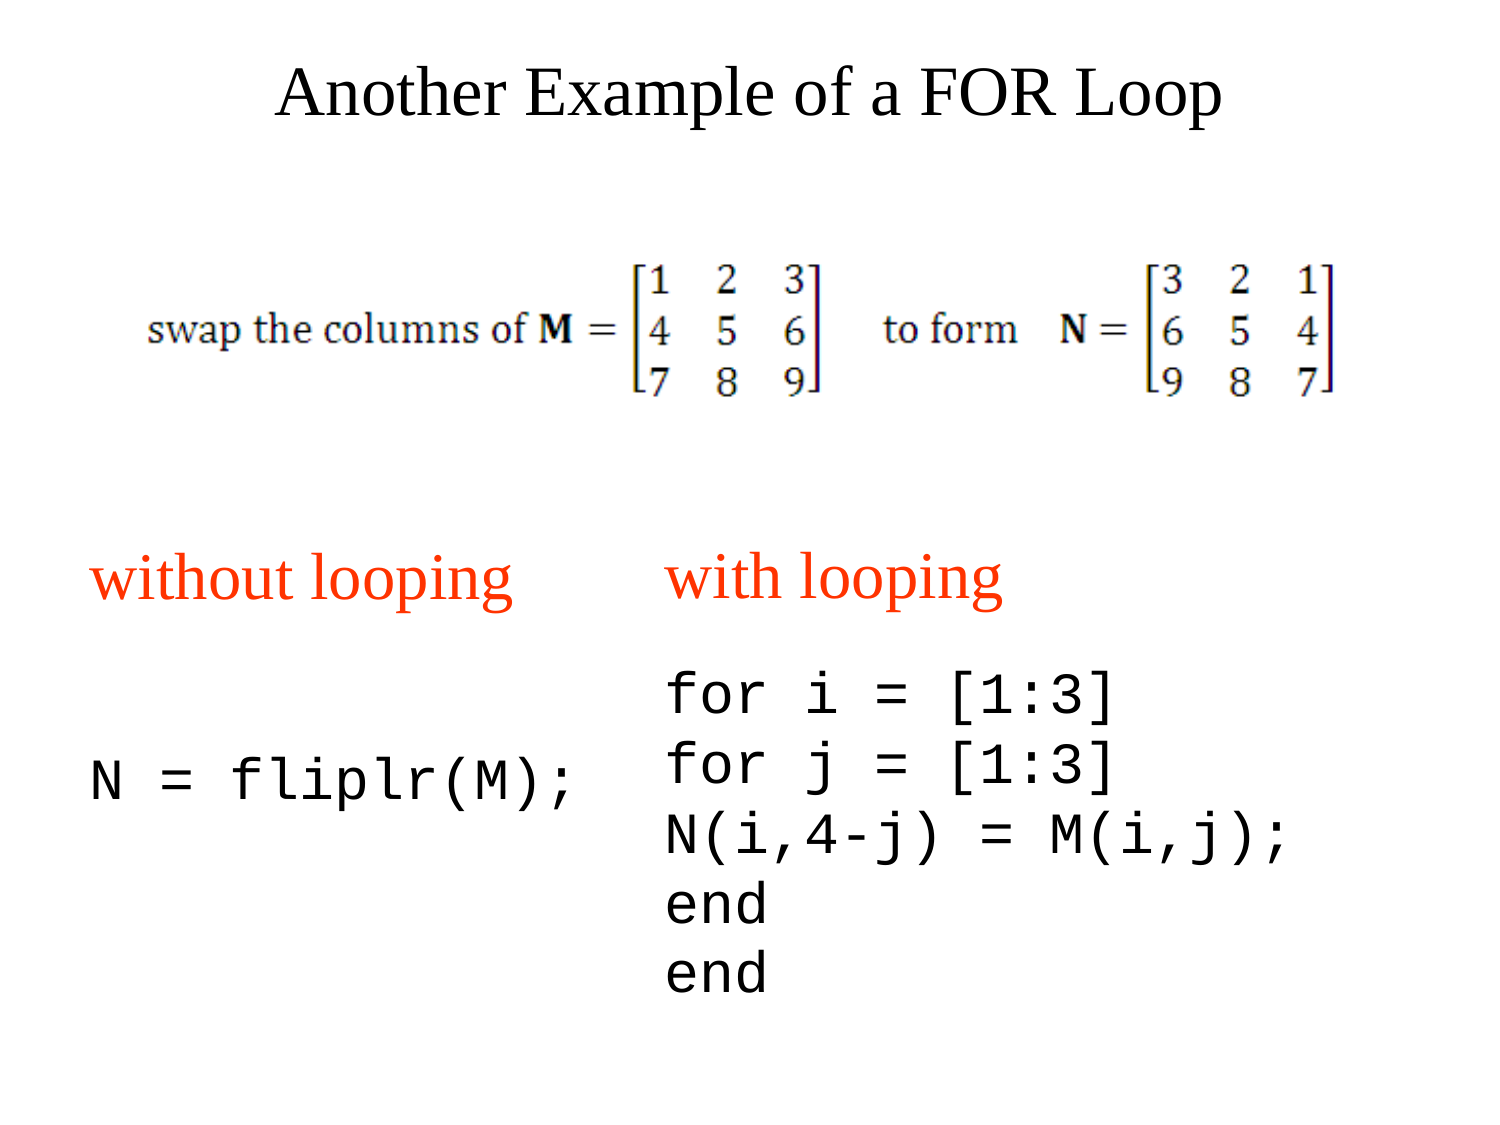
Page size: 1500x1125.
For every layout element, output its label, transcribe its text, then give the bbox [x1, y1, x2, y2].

text_box with looping for i = [1:3] for j = [1:3] N(i,4-j) = M(i,j); end end [650, 524, 1438, 1012]
title Another Example of a FOR Loop [75, 37, 1425, 138]
text_box without looping N = fliplr(M); [75, 525, 650, 819]
picture [137, 224, 1380, 438]
